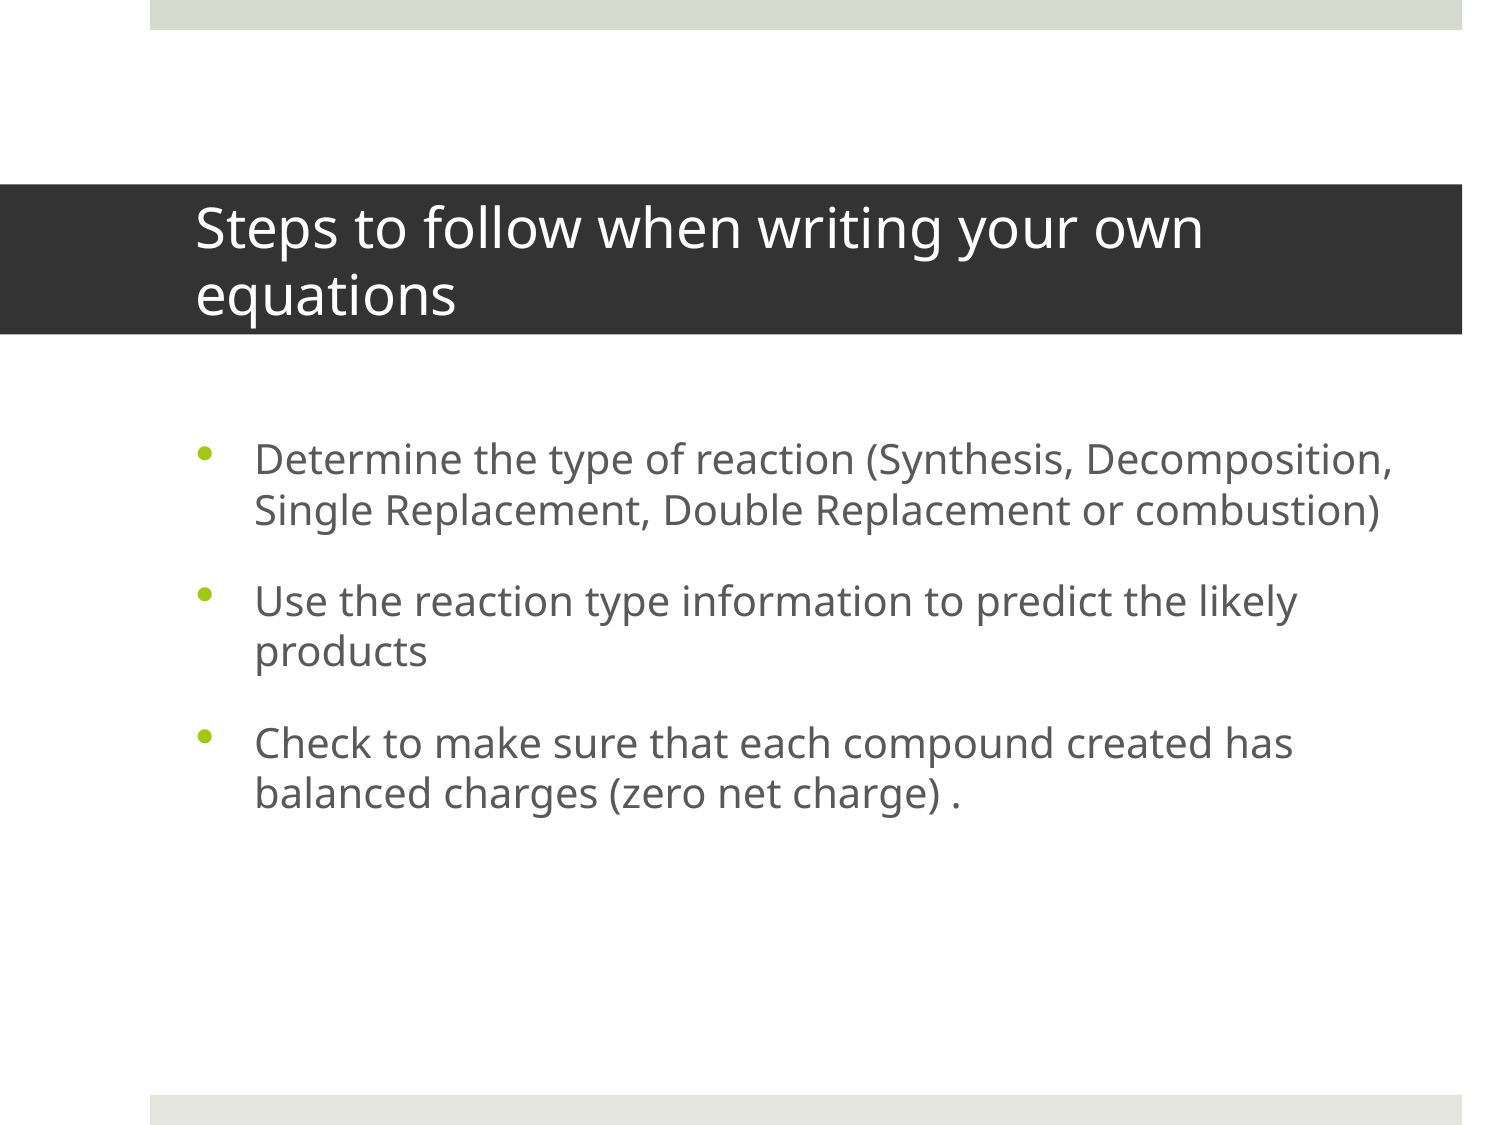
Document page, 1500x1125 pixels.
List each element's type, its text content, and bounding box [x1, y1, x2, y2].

list Determine the type of reaction (Synthesis, Decomposition, Single Replacement, Double Replacement or combustion) Use the reaction type information to predict the likely products Check to make sure that each compound created has balanced charges (zero net charge) . [182, 425, 1432, 1028]
title Steps to follow when writing your own equations [0, 184, 1463, 335]
